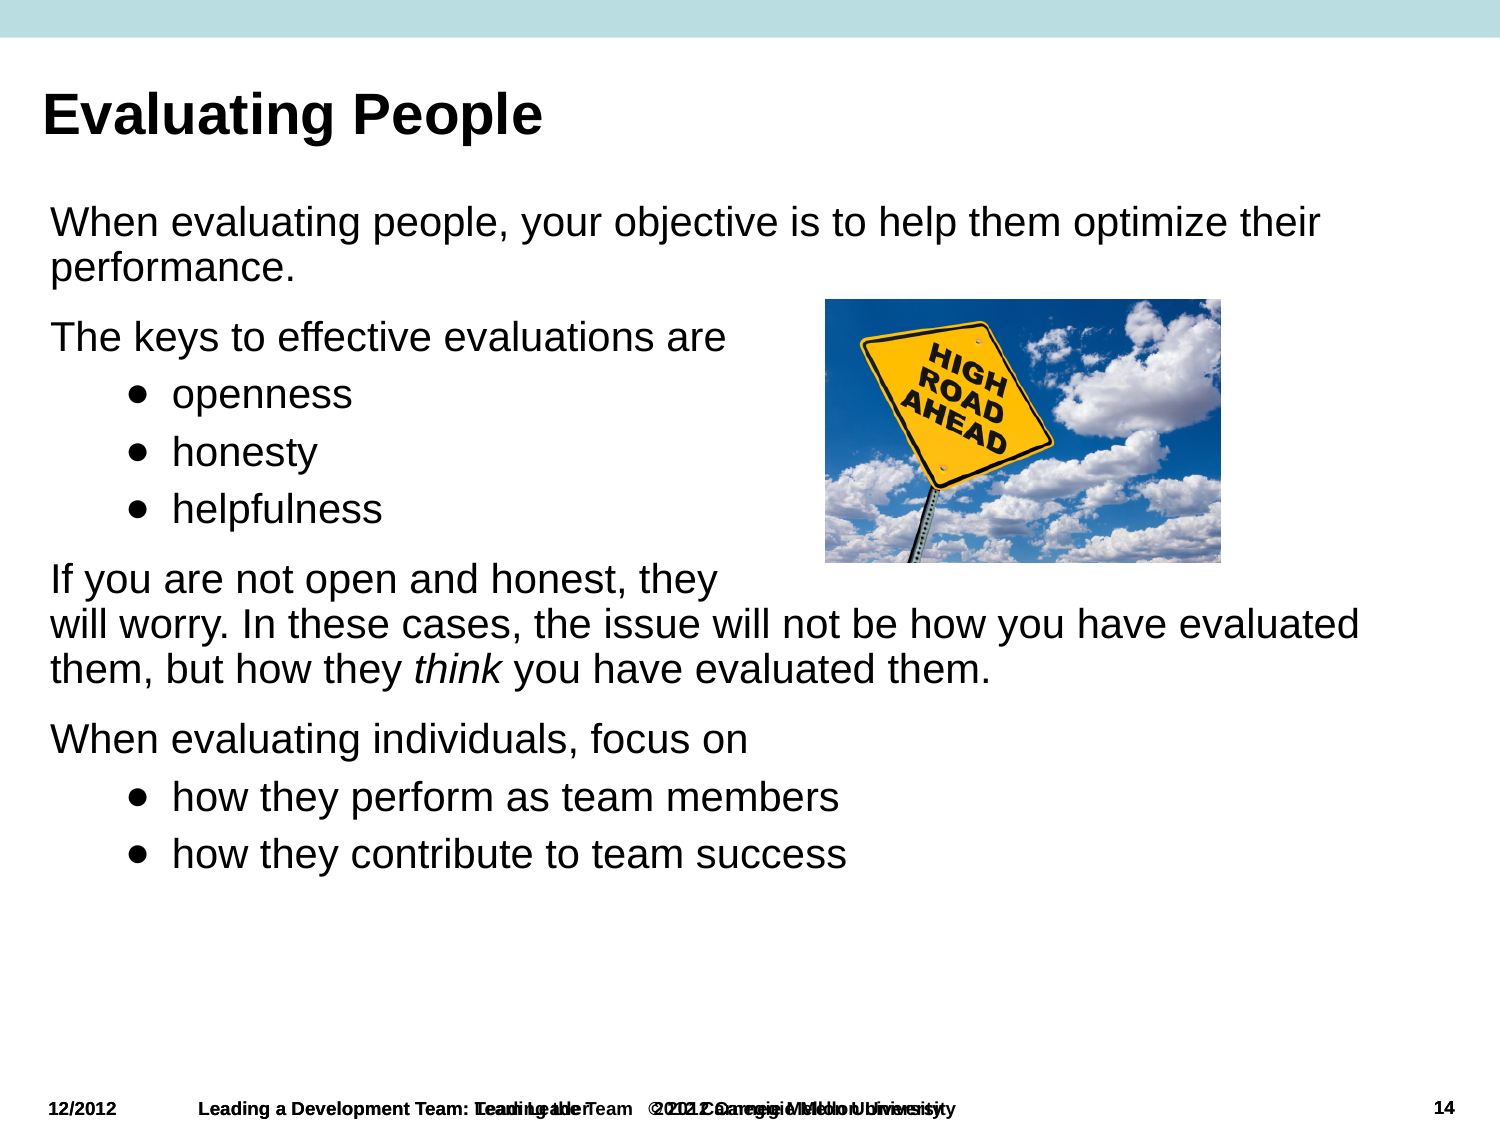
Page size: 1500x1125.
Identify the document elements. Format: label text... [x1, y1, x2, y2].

list When evaluating people, your objective is to help them optimize their performance. The keys to effective evaluations are openness honesty helpfulness If you are not open and honest, they will worry. In these cases, the issue will not be how you have evaluated them, but how they think you have evaluated them. When evaluating individuals, focus on how they perform as team members how they contribute to team success [50, 200, 1437, 963]
picture [824, 299, 1221, 563]
title Evaluating People [42, 89, 1438, 146]
